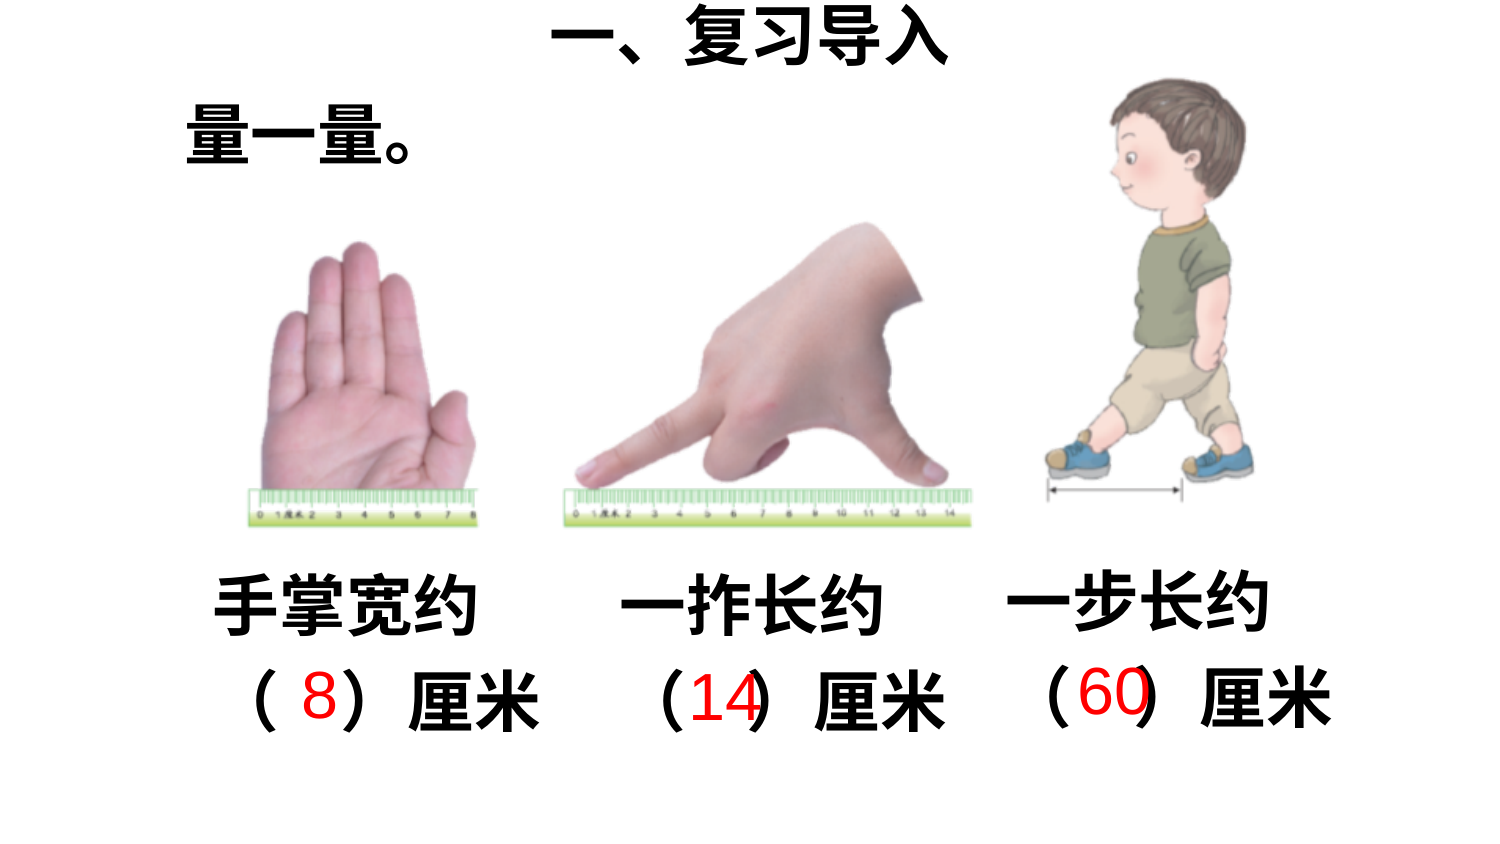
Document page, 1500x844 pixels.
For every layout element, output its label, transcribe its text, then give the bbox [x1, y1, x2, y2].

text_box 一、复习导入 [0, 0, 1500, 82]
text_box 14 [628, 646, 823, 741]
text_box 60 [1000, 640, 1229, 736]
text_box 一步长约 （ ）厘米 [990, 536, 1451, 743]
text_box 8 [229, 645, 411, 740]
picture [194, 67, 1306, 542]
text_box 量一量。 [169, 63, 1176, 203]
text_box 一拃长约 （ ）厘米 [604, 550, 1065, 748]
text_box 手掌宽约 （ ）厘米 [198, 550, 604, 748]
